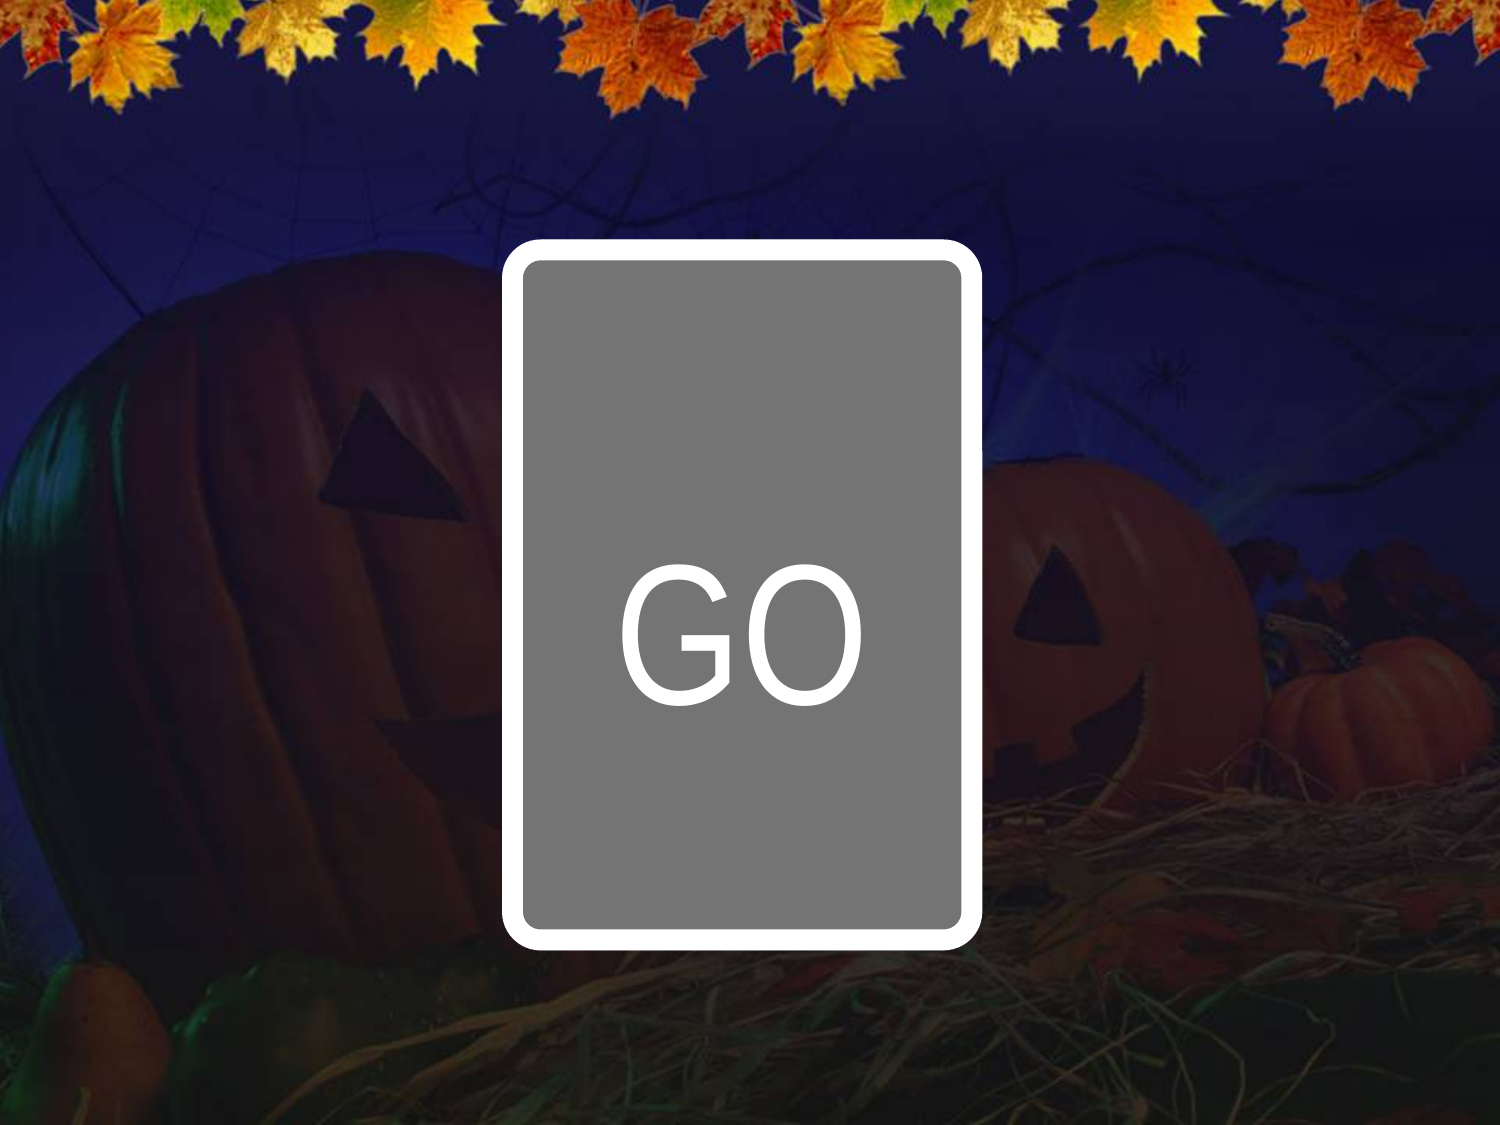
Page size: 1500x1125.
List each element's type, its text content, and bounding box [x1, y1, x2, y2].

text_box GO [512, 249, 972, 940]
picture [0, 0, 1500, 1125]
